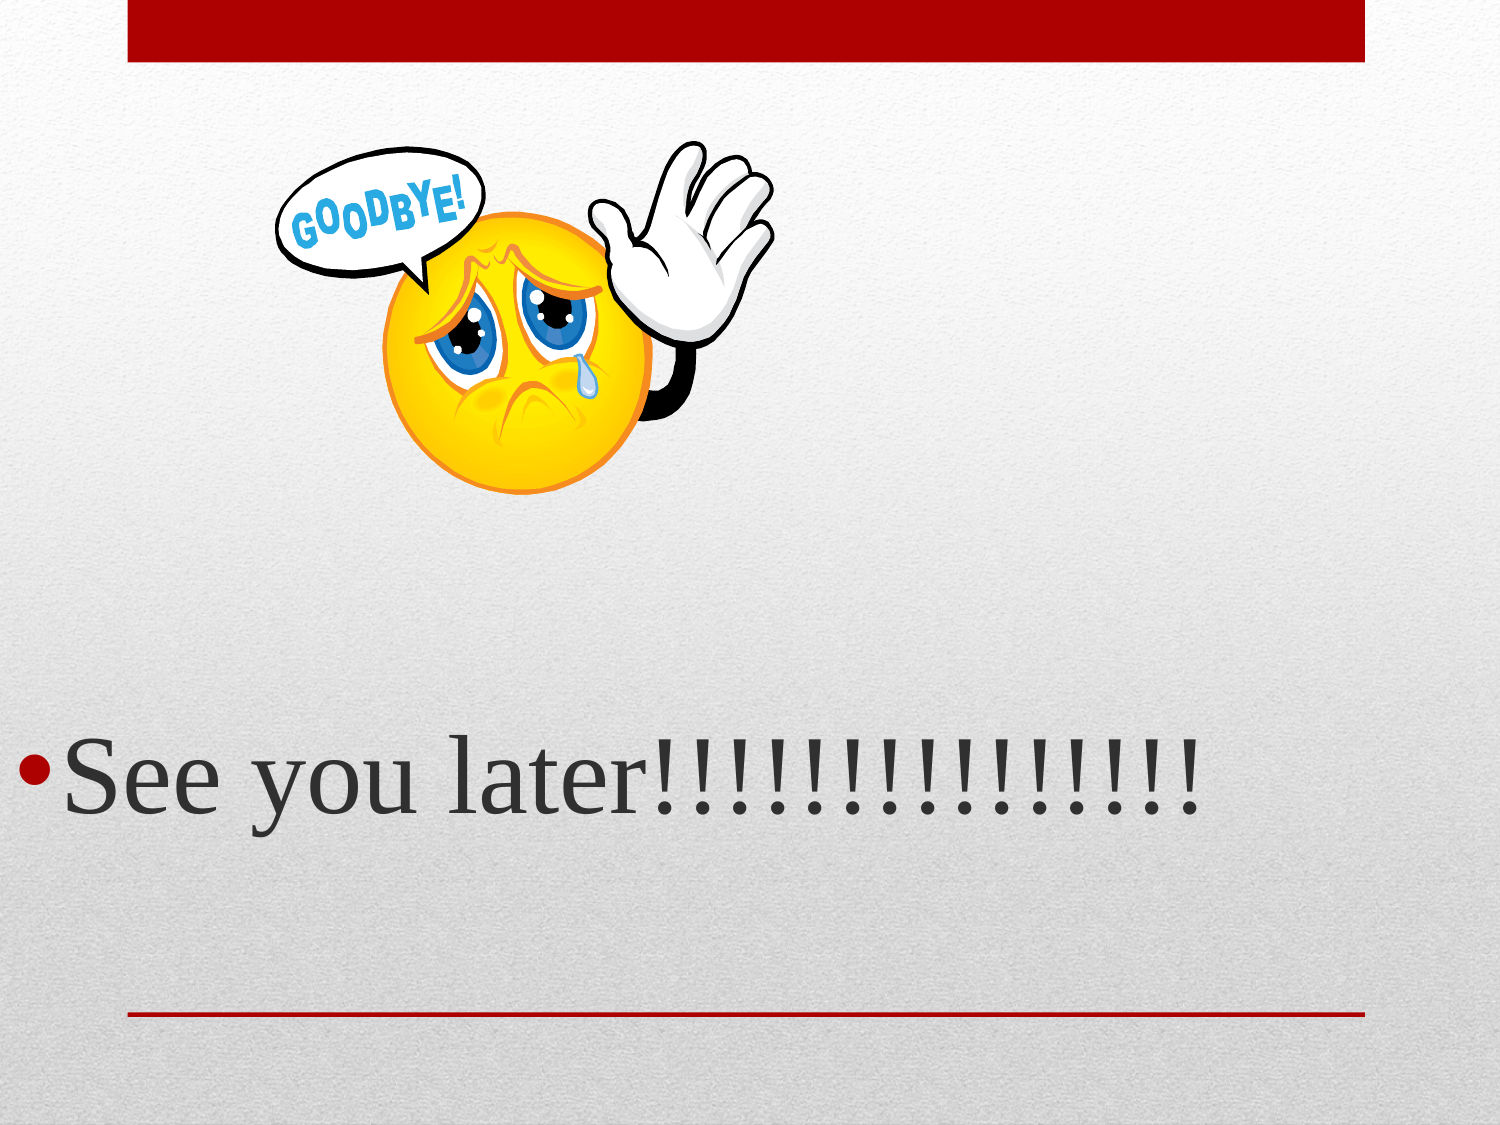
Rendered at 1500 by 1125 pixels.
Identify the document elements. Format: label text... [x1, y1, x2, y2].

picture [274, 140, 776, 496]
list See you later!!!!!!!!!!!!!!! [0, 600, 1325, 938]
